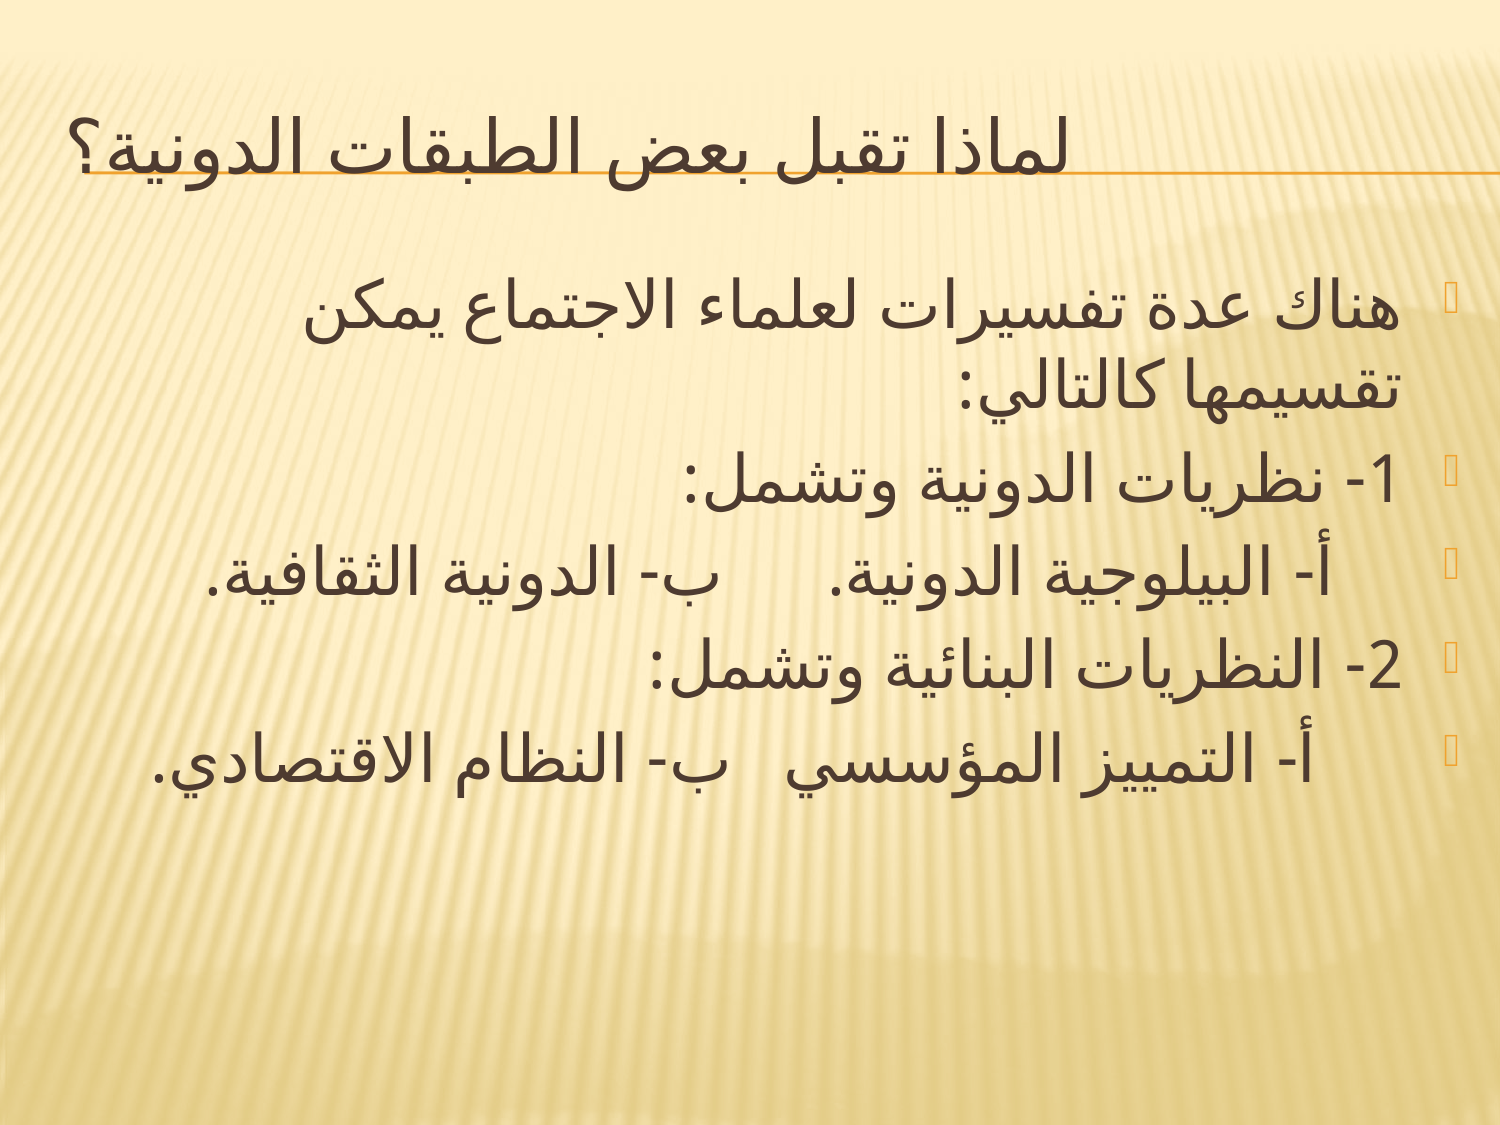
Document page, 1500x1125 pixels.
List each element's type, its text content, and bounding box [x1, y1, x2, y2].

list هناك عدة تفسيرات لعلماء الاجتماع يمكن تقسيمها كالتالي: 1- نظريات الدونية وتشمل: أ- البيلوجية الدونية. ب- الدونية الثقافية. 2- النظريات البنائية وتشمل: أ- التمييز المؤسسي ب- النظام الاقتصادي. [50, 254, 1475, 998]
title لماذا تقبل بعض الطبقات الدونية؟ [50, 75, 1475, 213]
